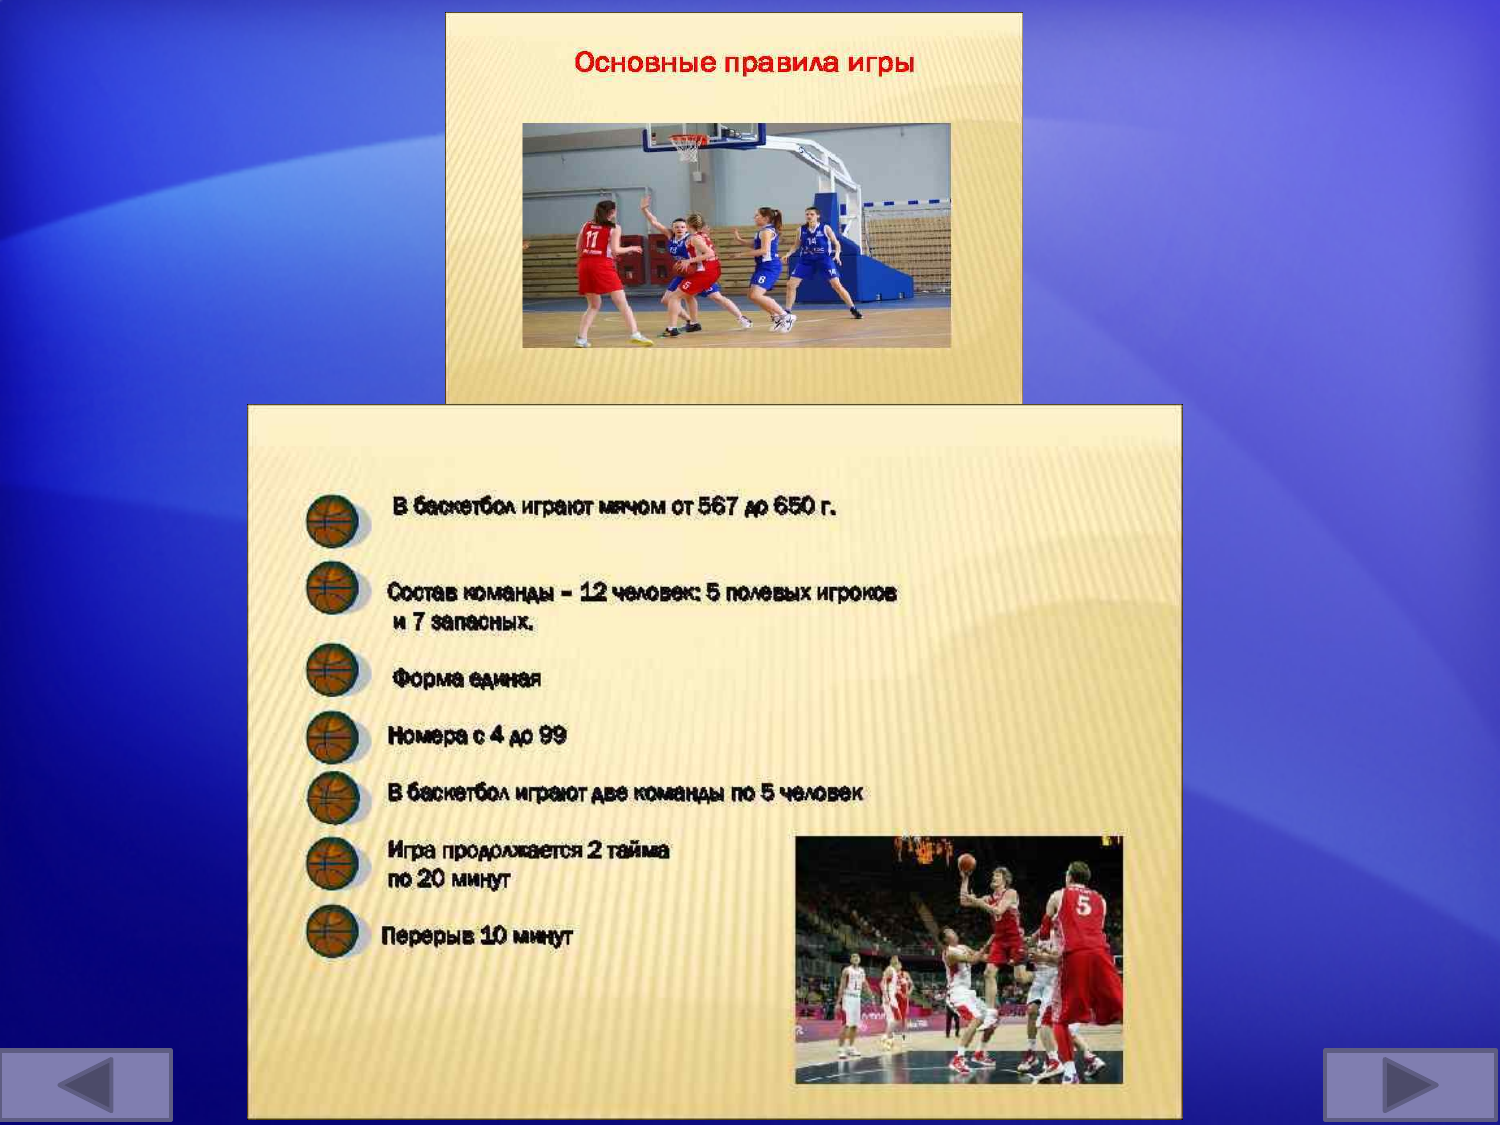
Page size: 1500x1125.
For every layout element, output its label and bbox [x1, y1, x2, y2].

title [95, 35, 440, 1043]
text_box [0, 1048, 173, 1122]
title [1027, 35, 1482, 1043]
picture [0, 0, 1500, 1125]
text_box [1323, 1048, 1498, 1122]
